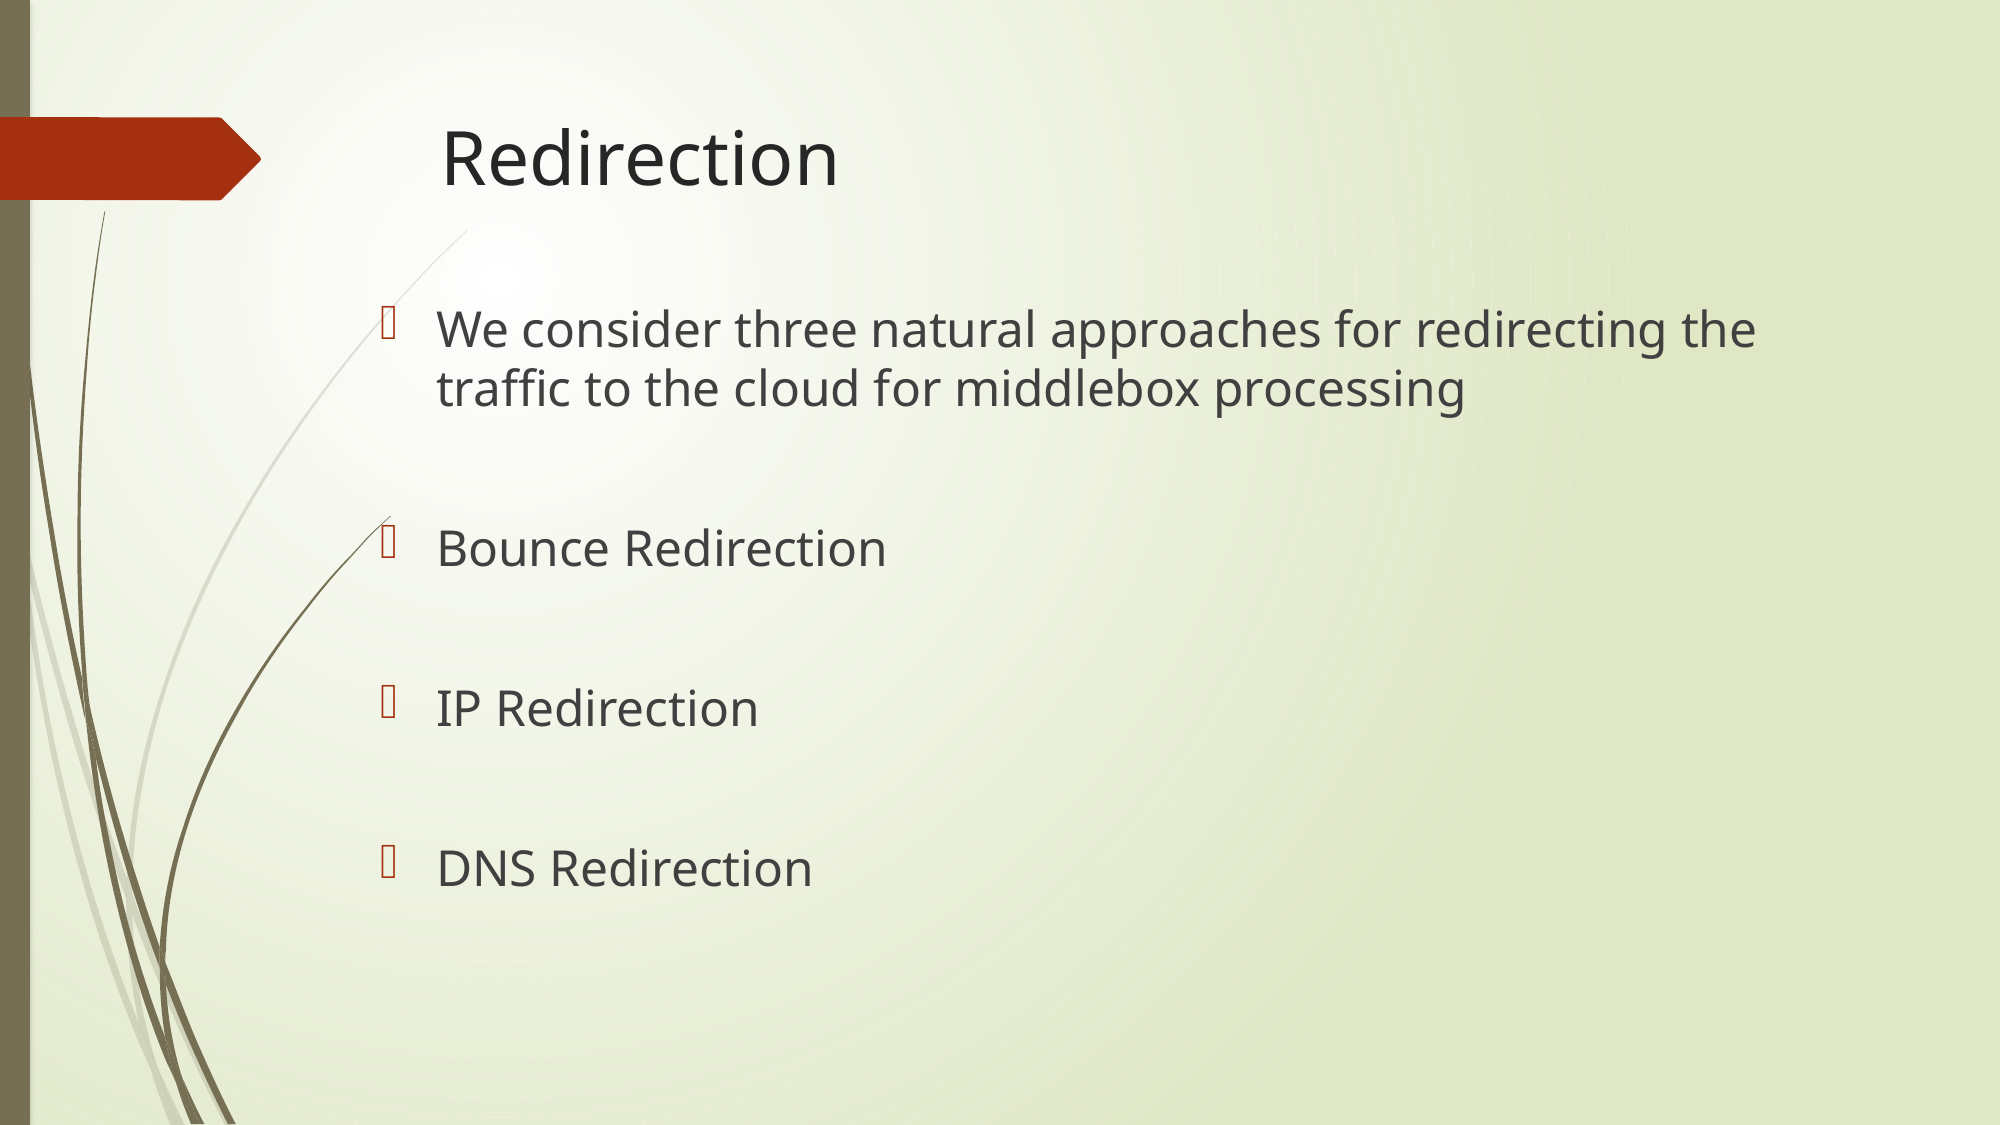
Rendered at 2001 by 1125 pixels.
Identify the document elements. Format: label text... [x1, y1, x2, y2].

title Redirection [425, 102, 1888, 313]
list We consider three natural approaches for redirecting the traffic to the cloud for middlebox processing Bounce Redirection IP Redirection DNS Redirection [365, 290, 1828, 911]
